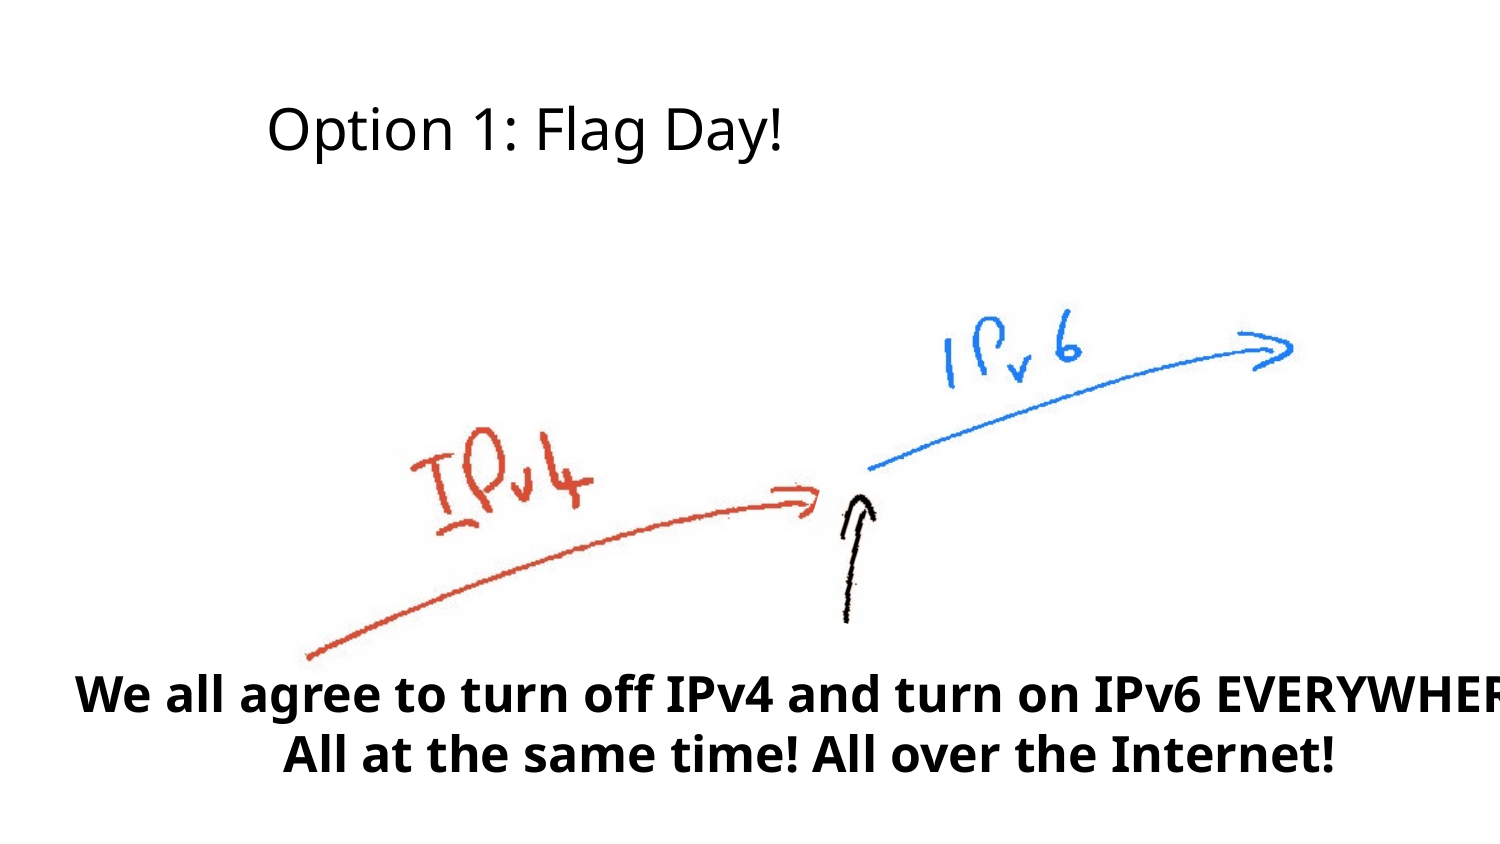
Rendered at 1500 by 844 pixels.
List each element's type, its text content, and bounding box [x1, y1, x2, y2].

text_box We all agree to turn off IPv4 and turn on IPv6 EVERYWHERE All at the same time! All over the Internet! [60, 655, 1500, 790]
list Option 1: Flag Day! [251, 84, 980, 641]
picture [267, 252, 1310, 695]
